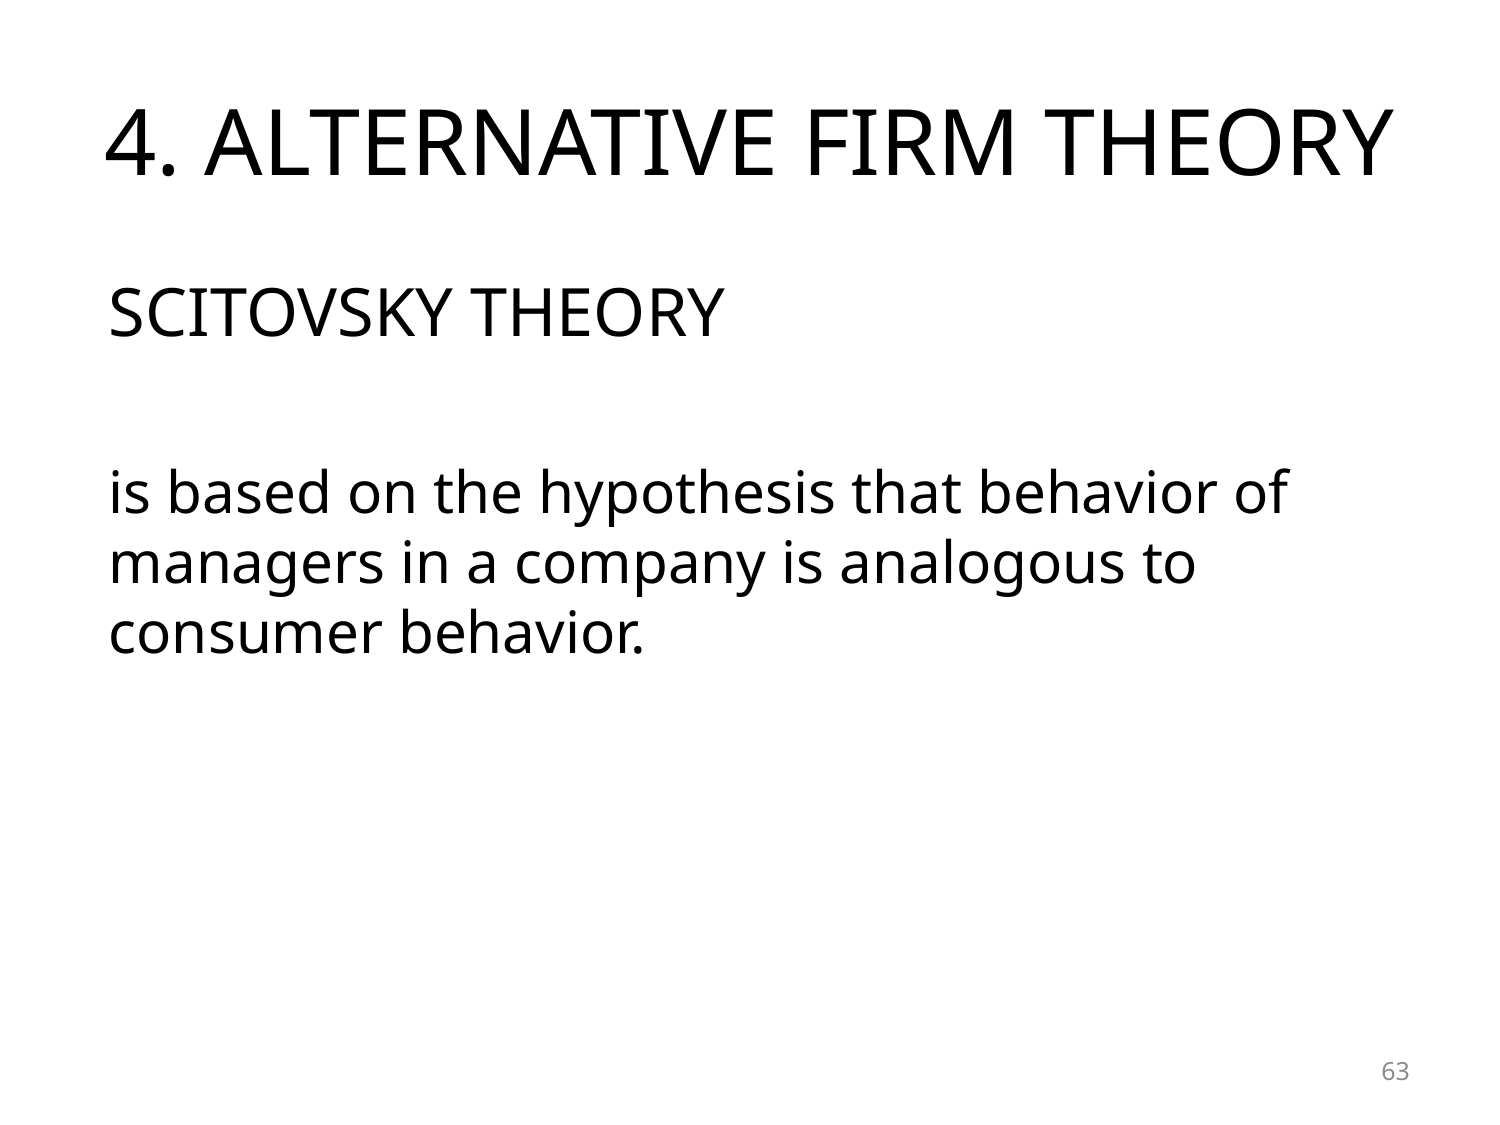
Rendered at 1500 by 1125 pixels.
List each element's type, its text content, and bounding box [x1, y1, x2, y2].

slide_number 63 [1074, 1042, 1425, 1103]
title 4. ALTERNATIVE FIRM THEORY [75, 45, 1425, 233]
list SCITOVSKY THEORY is based on the hypothesis that behavior of managers in a company is analogous to consumer behavior. [75, 262, 1425, 1005]
